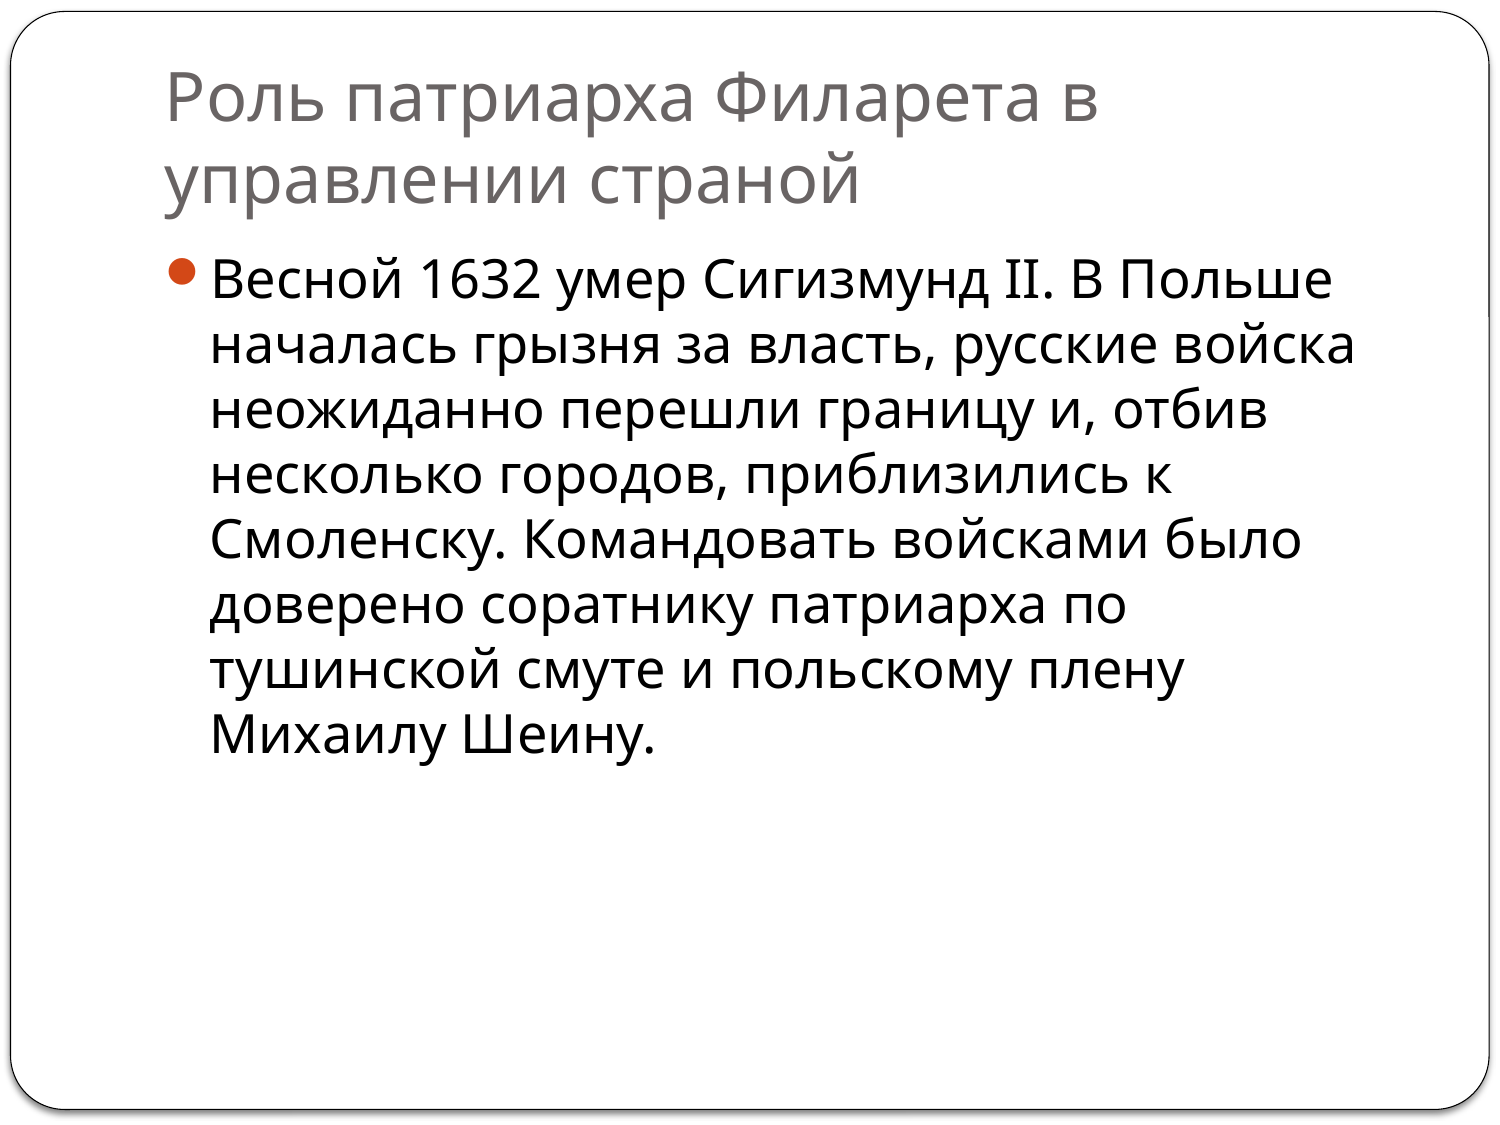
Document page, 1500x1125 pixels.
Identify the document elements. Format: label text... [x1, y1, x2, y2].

list Весной 1632 умер Сигизмунд II. В Польше началась грызня за власть, русские войска неожиданно перешли границу и, отбив несколько городов, приблизились к Смоленску. Командовать войсками было доверено соратнику патриарха по тушинской смуте и польскому плену Михаилу Шеину. [150, 237, 1425, 988]
title Роль патриарха Филарета в управлении страной [150, 45, 1425, 233]
